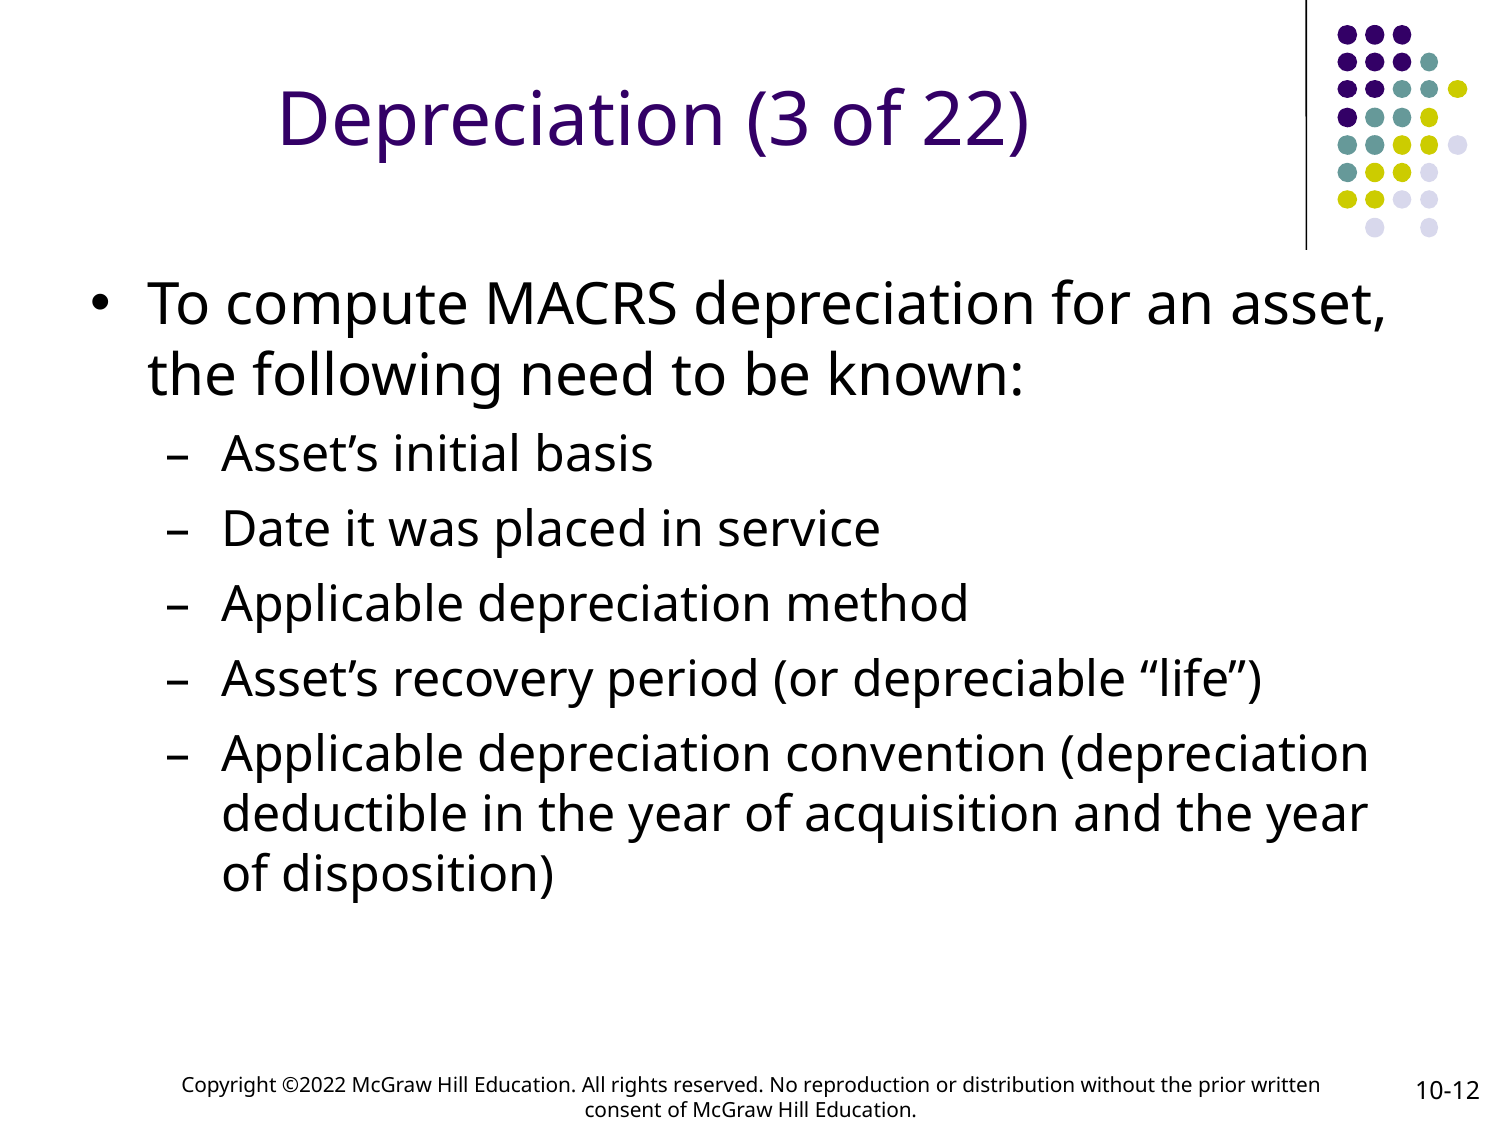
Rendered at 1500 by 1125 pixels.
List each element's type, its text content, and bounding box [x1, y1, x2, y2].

slide_number 10-12 [1345, 1061, 1496, 1122]
title Depreciation (3 of 22) [32, 8, 1275, 234]
list To compute MACRS depreciation for an asset, the following need to be known: Asset’s initial basis Date it was placed in service Applicable depreciation method Asset’s recovery period (or depreciable “life”) Applicable depreciation convention (depreciation deductible in the year of acquisition and the year of disposition) [75, 259, 1425, 1062]
